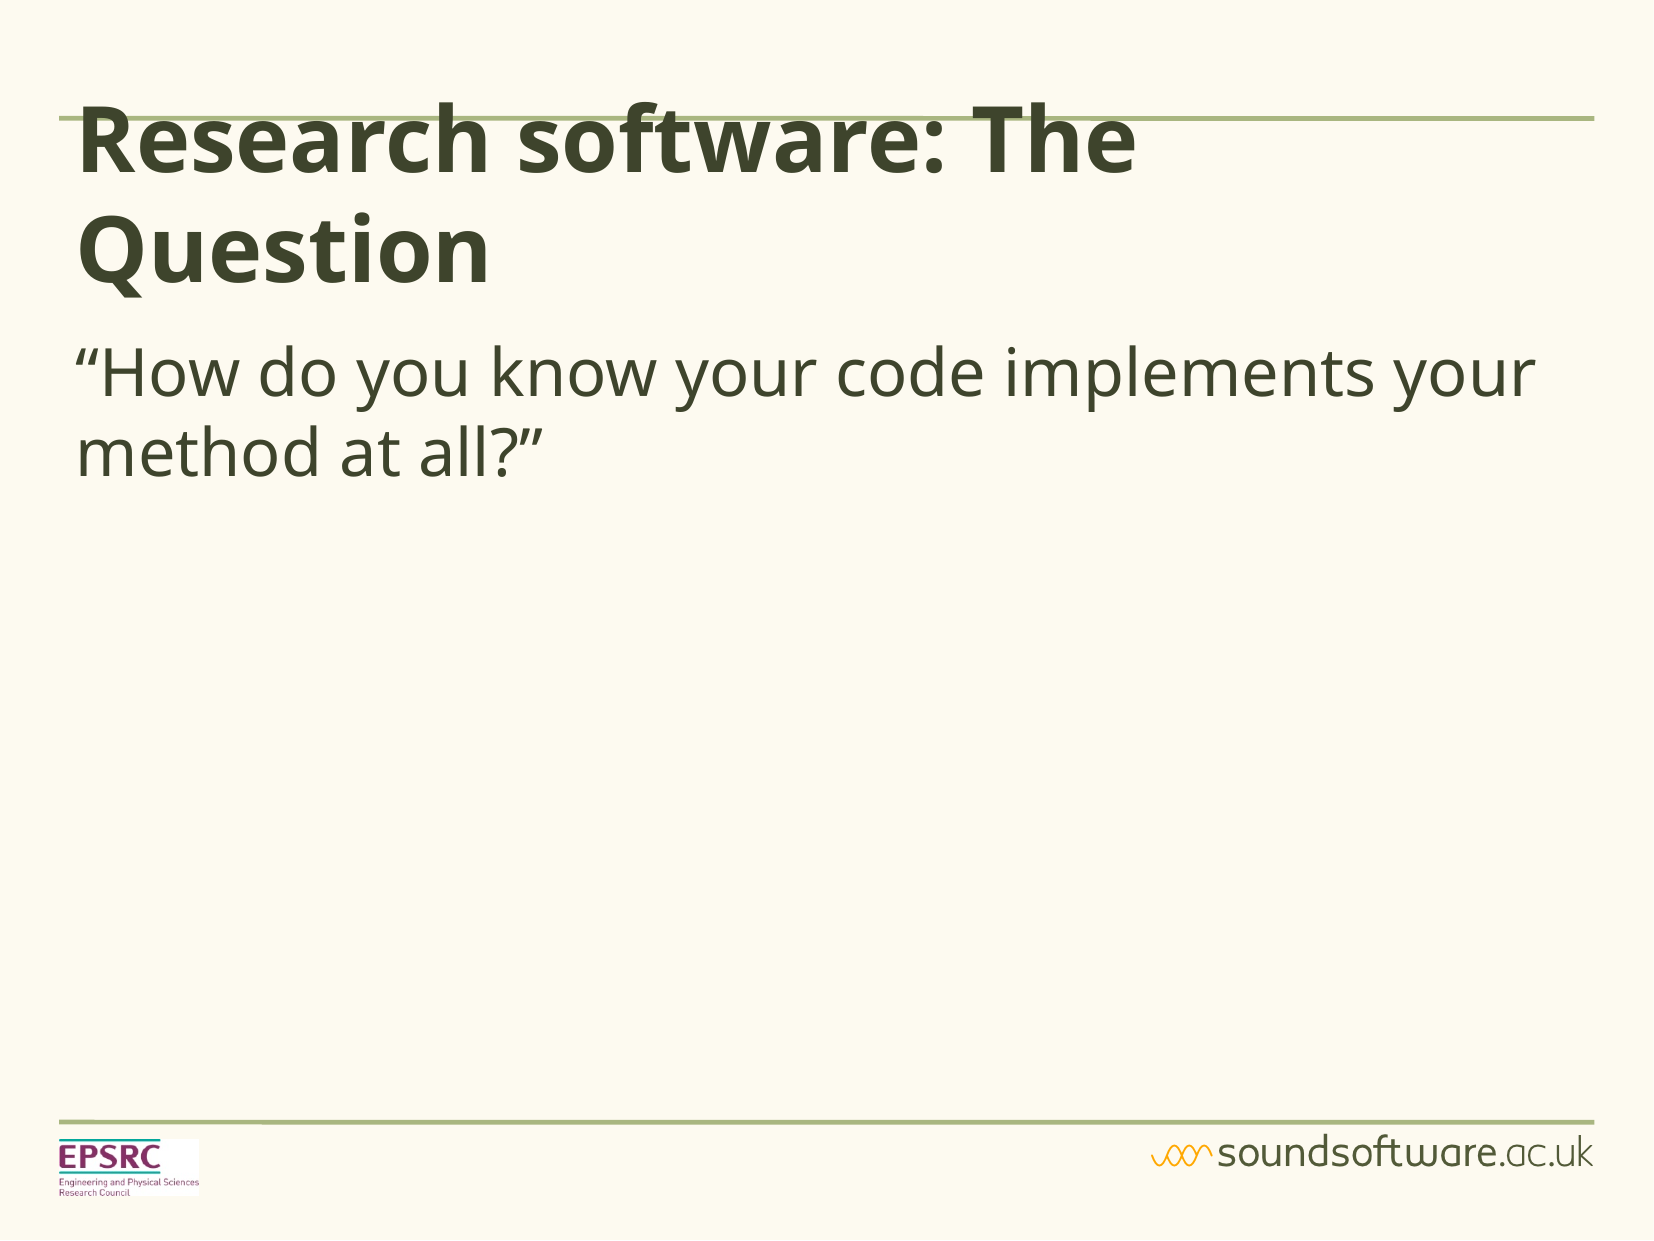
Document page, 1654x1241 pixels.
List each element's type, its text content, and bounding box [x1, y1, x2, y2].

text_box Research software: The Question [59, 118, 1592, 264]
picture [59, 1139, 199, 1196]
text_box “How do you know your code implements your method at all?” [59, 321, 1592, 1138]
picture [1151, 1133, 1593, 1167]
